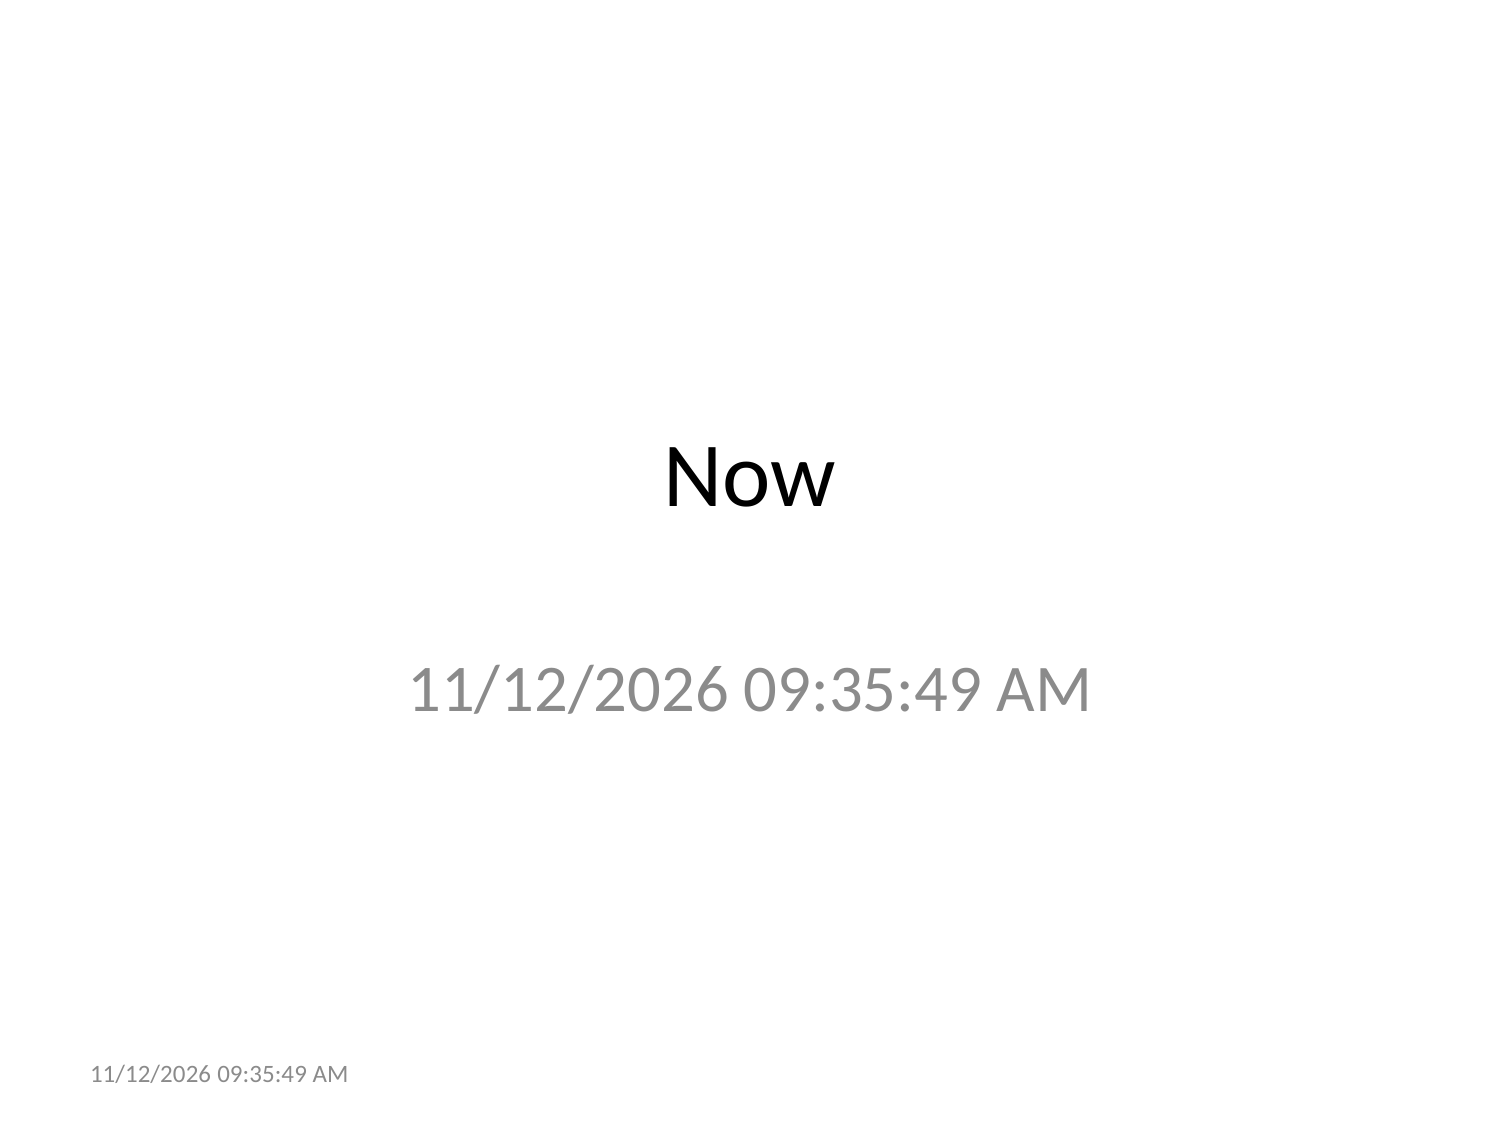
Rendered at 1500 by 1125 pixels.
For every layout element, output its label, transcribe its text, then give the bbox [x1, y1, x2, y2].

title Now [112, 349, 1388, 591]
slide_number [75, 1042, 425, 1103]
subtitle 2011-12-19 10:20:04 AM [225, 637, 1275, 925]
